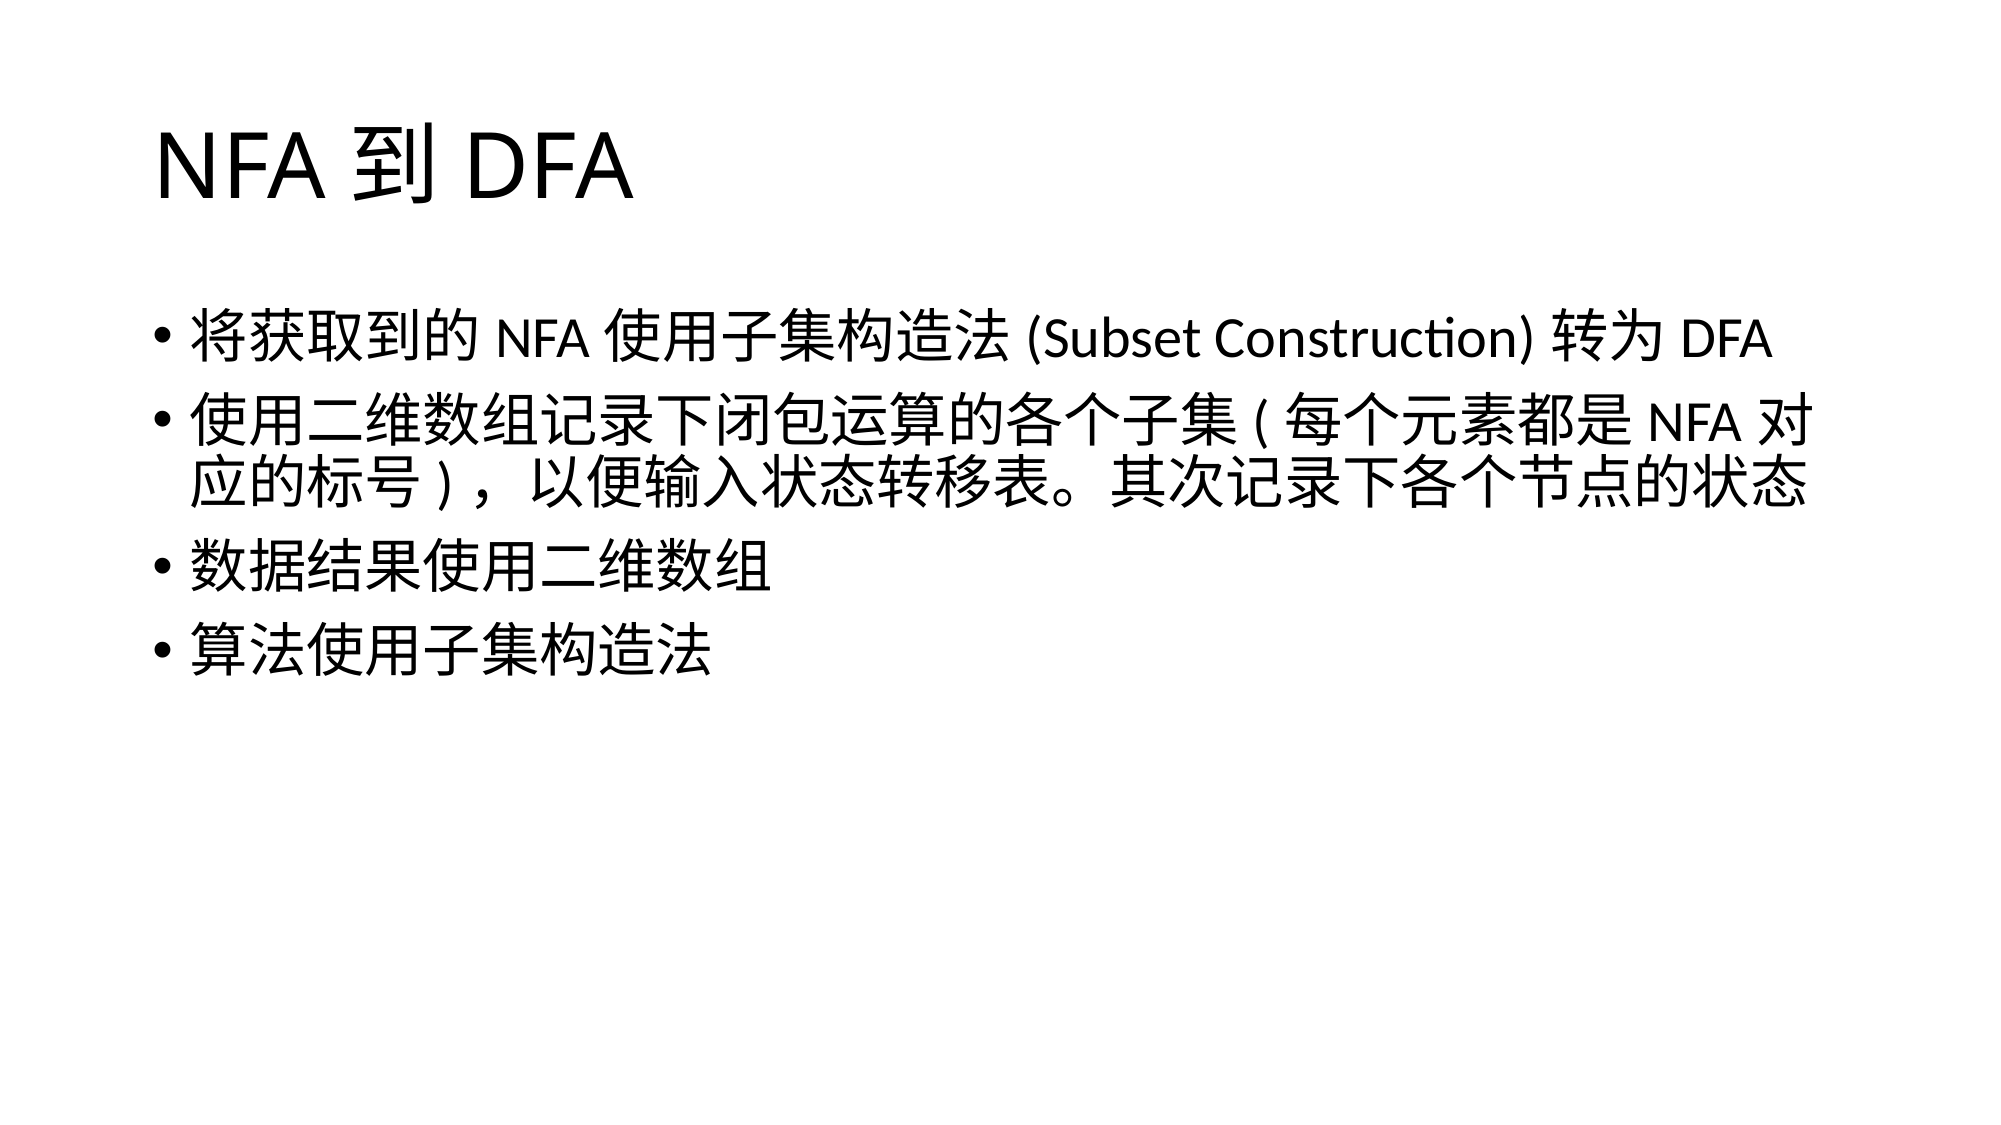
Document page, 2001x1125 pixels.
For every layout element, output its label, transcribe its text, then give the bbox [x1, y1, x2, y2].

title NFA到DFA [137, 59, 1863, 278]
list 将获取到的NFA使用子集构造法(Subset Construction)转为DFA 使用二维数组记录下闭包运算的各个子集(每个元素都是NFA对应的标号)，以便输入状态转移表。其次记录下各个节点的状态 数据结果使用二维数组 算法使用子集构造法 [137, 299, 1863, 1014]
